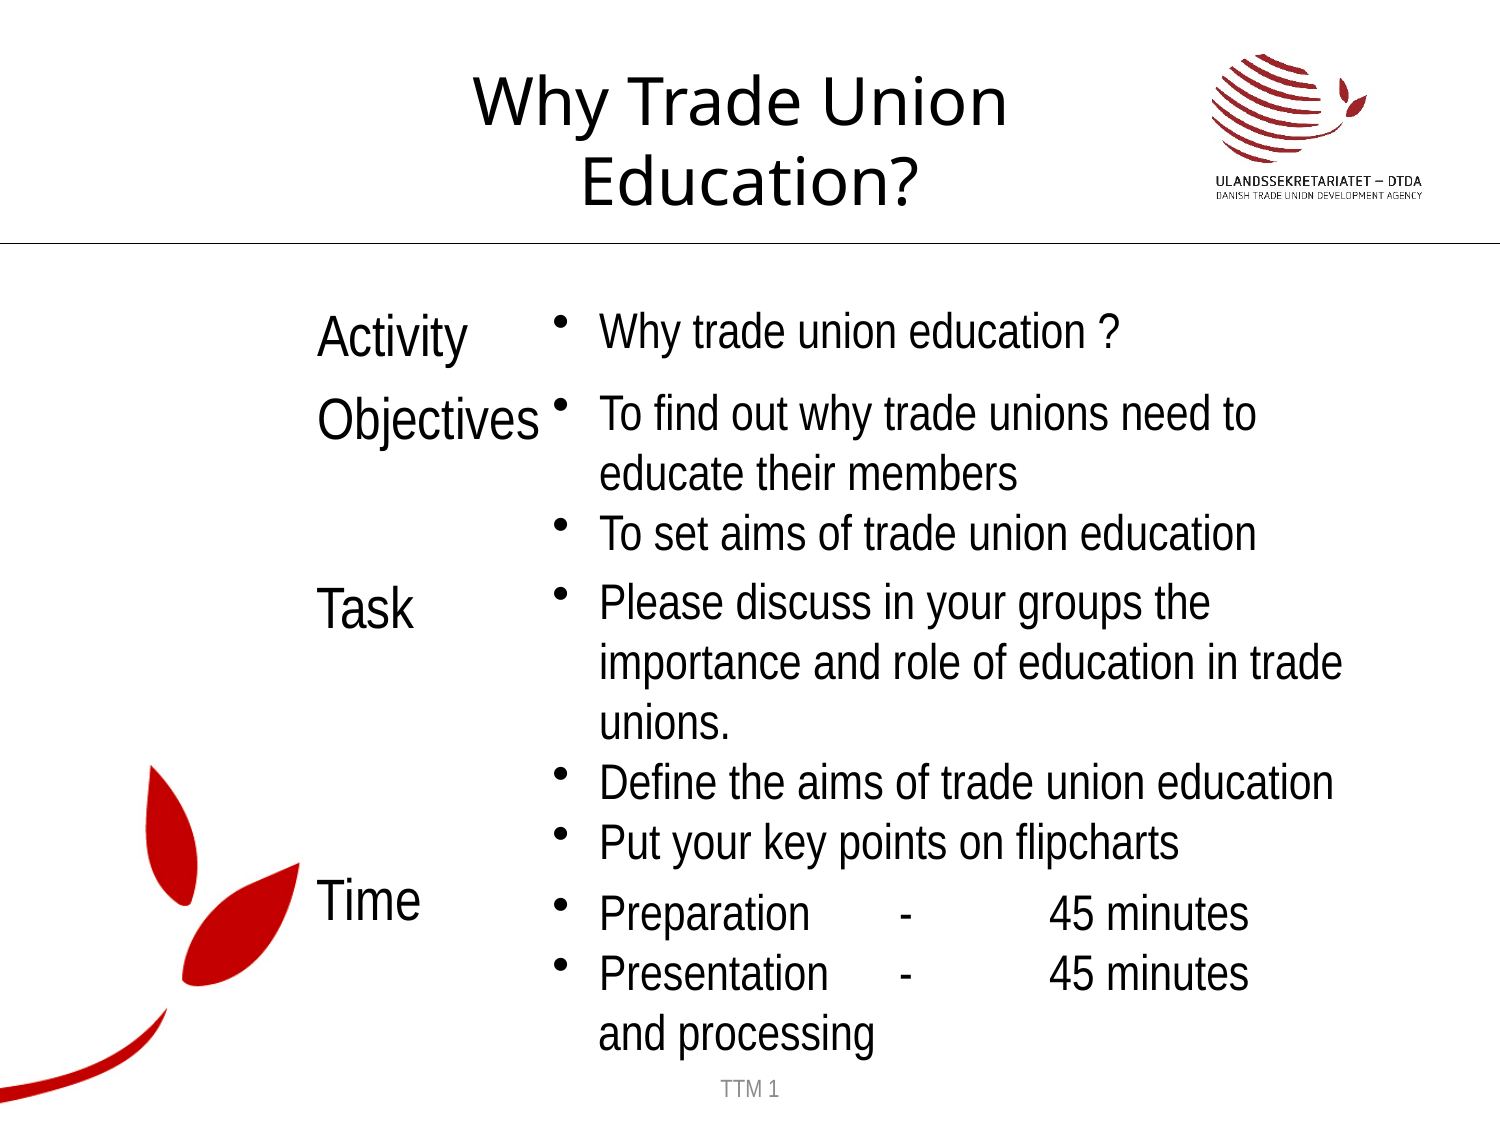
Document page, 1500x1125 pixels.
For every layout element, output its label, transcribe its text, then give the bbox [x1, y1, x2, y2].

picture [0, 763, 307, 1125]
text_box To find out why trade unions need to educate their members To set aims of trade union education [537, 373, 1418, 569]
text_box Task [301, 562, 430, 648]
text_box Please discuss in your groups the importance and role of education in trade unions. Define the aims of trade union education Put your key points on flipcharts [537, 562, 1406, 878]
text_box Activity [302, 290, 497, 373]
picture [1212, 54, 1423, 199]
text_box Objectives [302, 373, 537, 459]
text_box Time [310, 854, 437, 940]
title Why Trade Union Education? [74, 44, 1426, 233]
text_box Why trade union education ? [537, 290, 1192, 366]
footer TTM 1 [512, 1057, 988, 1118]
text_box Preparation - 45 minutes Presentation - 45 minutes and processing [537, 873, 1288, 1069]
